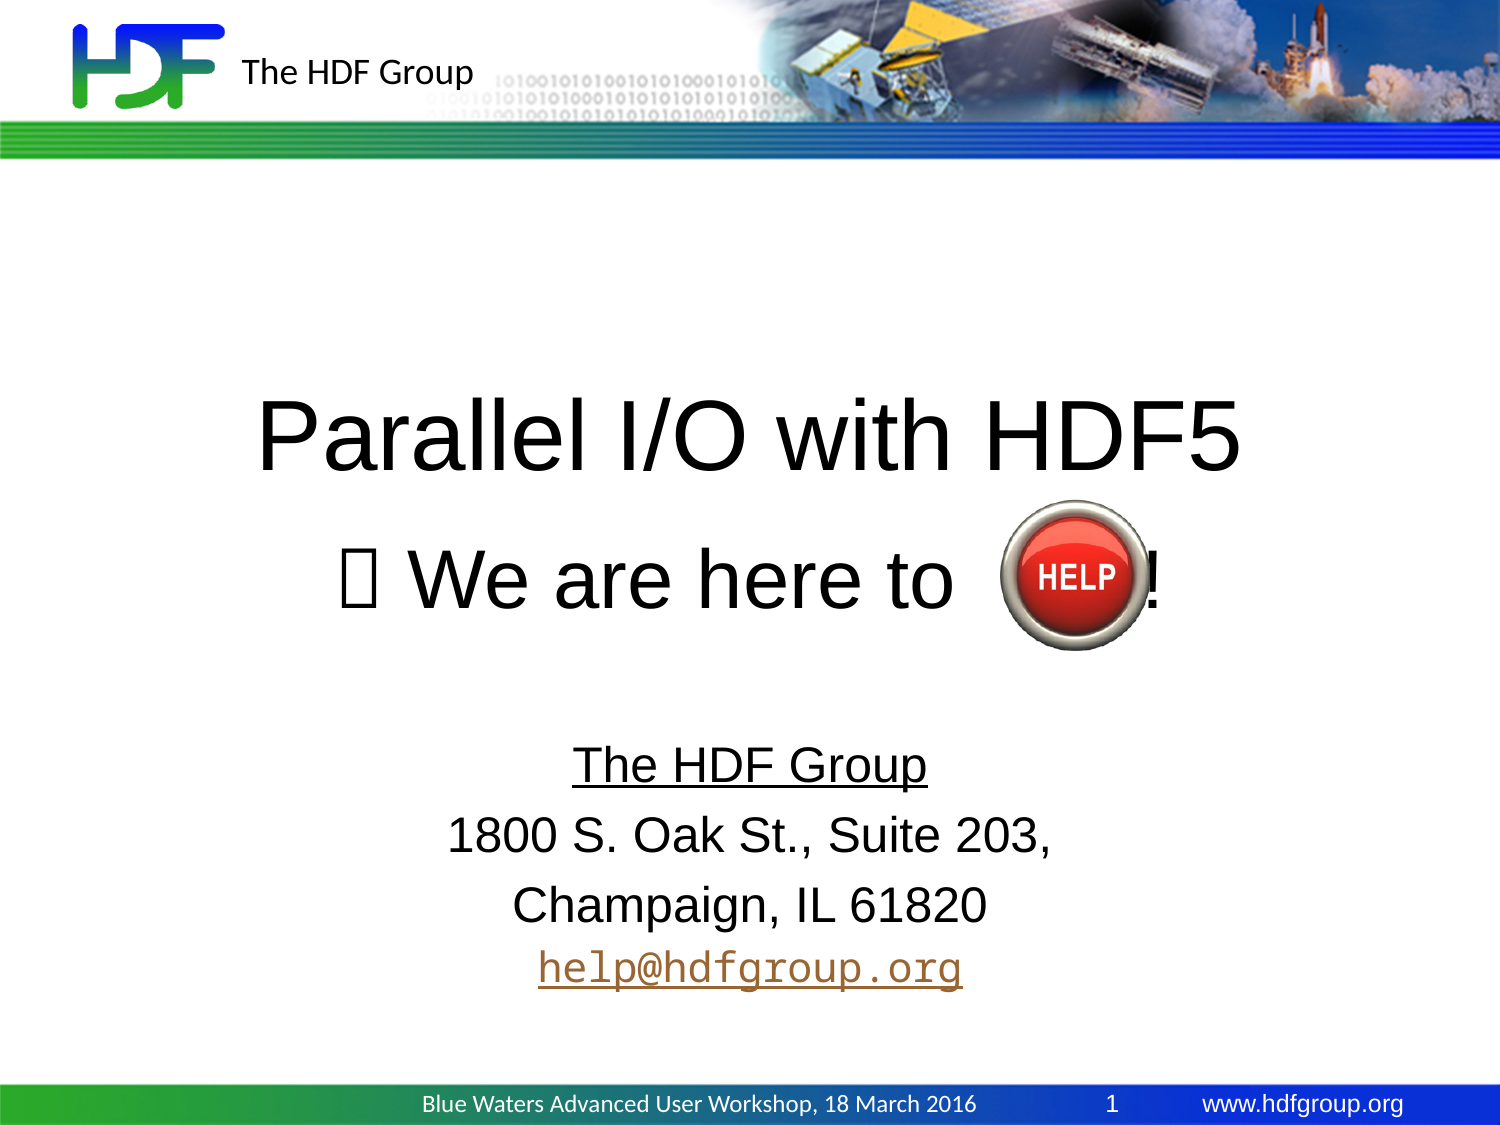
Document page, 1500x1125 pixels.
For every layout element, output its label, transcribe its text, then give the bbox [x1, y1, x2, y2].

slide_number 1 [1049, 1087, 1176, 1125]
footer Blue Waters Advanced User Workshop, 18 March 2016 [374, 1087, 1026, 1125]
subtitle The HDF Group 1800 S. Oak St., Suite 203, Champaign, IL 61820 help@hdfgroup.org [225, 725, 1275, 1038]
picture [0, 0, 1500, 1125]
title Parallel I/O with HDF5  We are here to ! [112, 362, 1388, 700]
